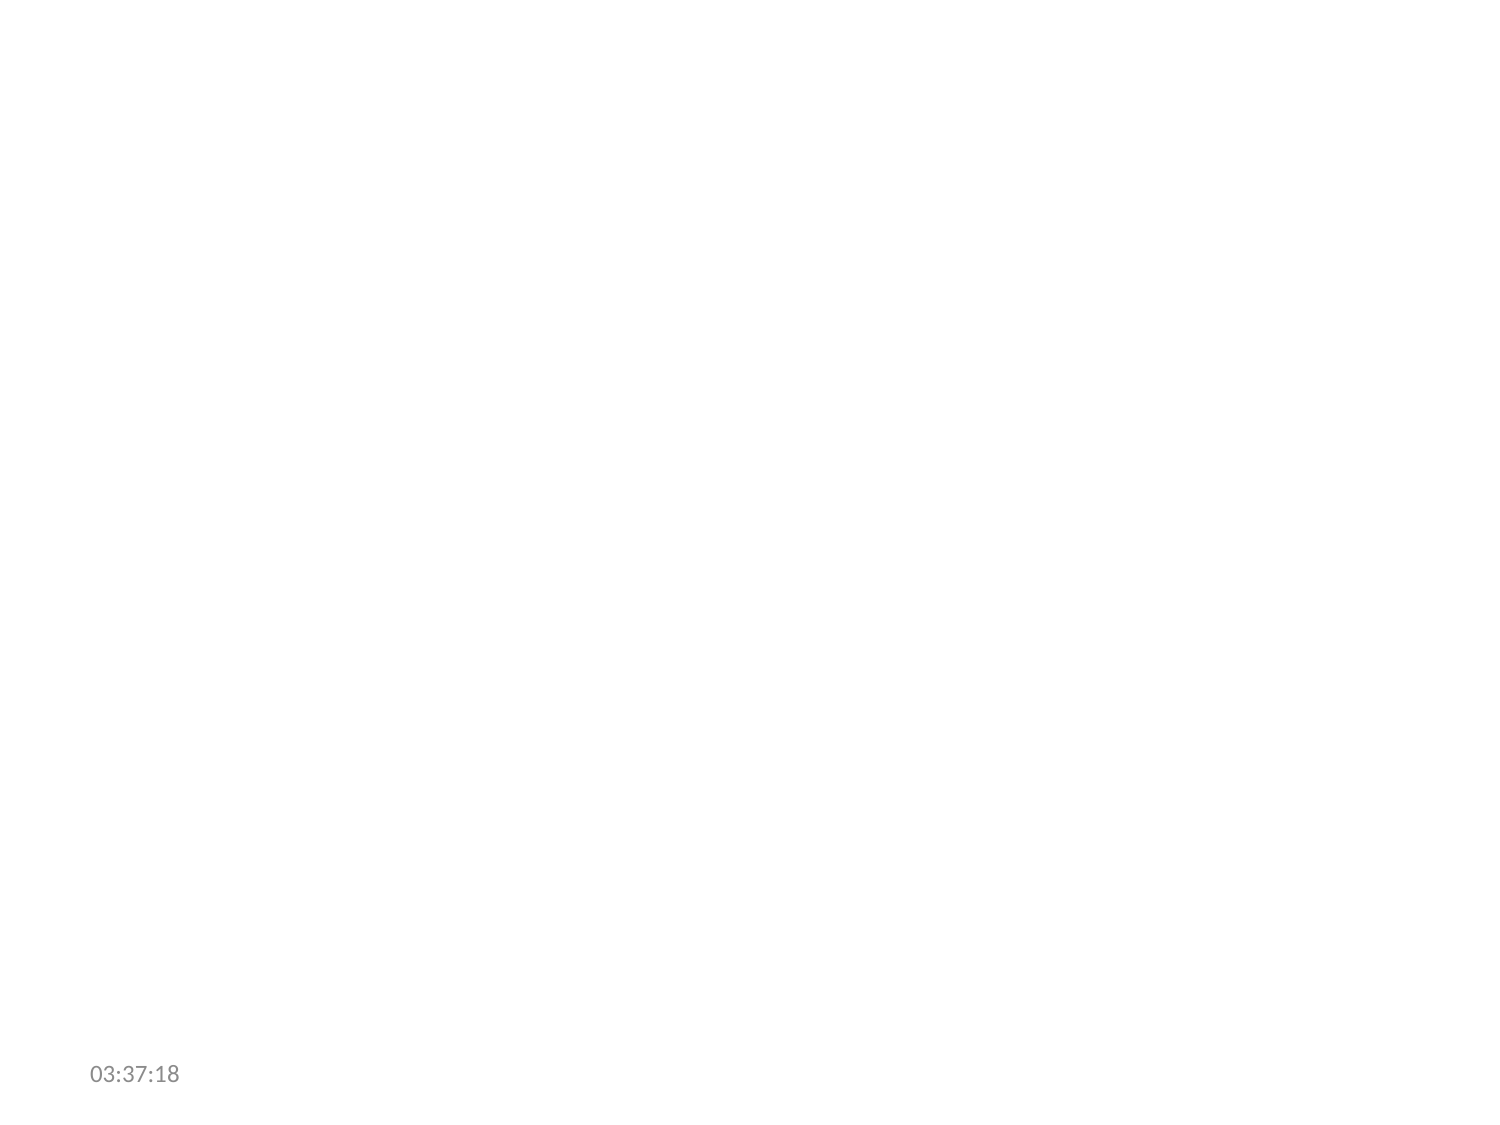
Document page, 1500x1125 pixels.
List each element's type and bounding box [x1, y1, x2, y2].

slide_number [75, 1042, 425, 1103]
